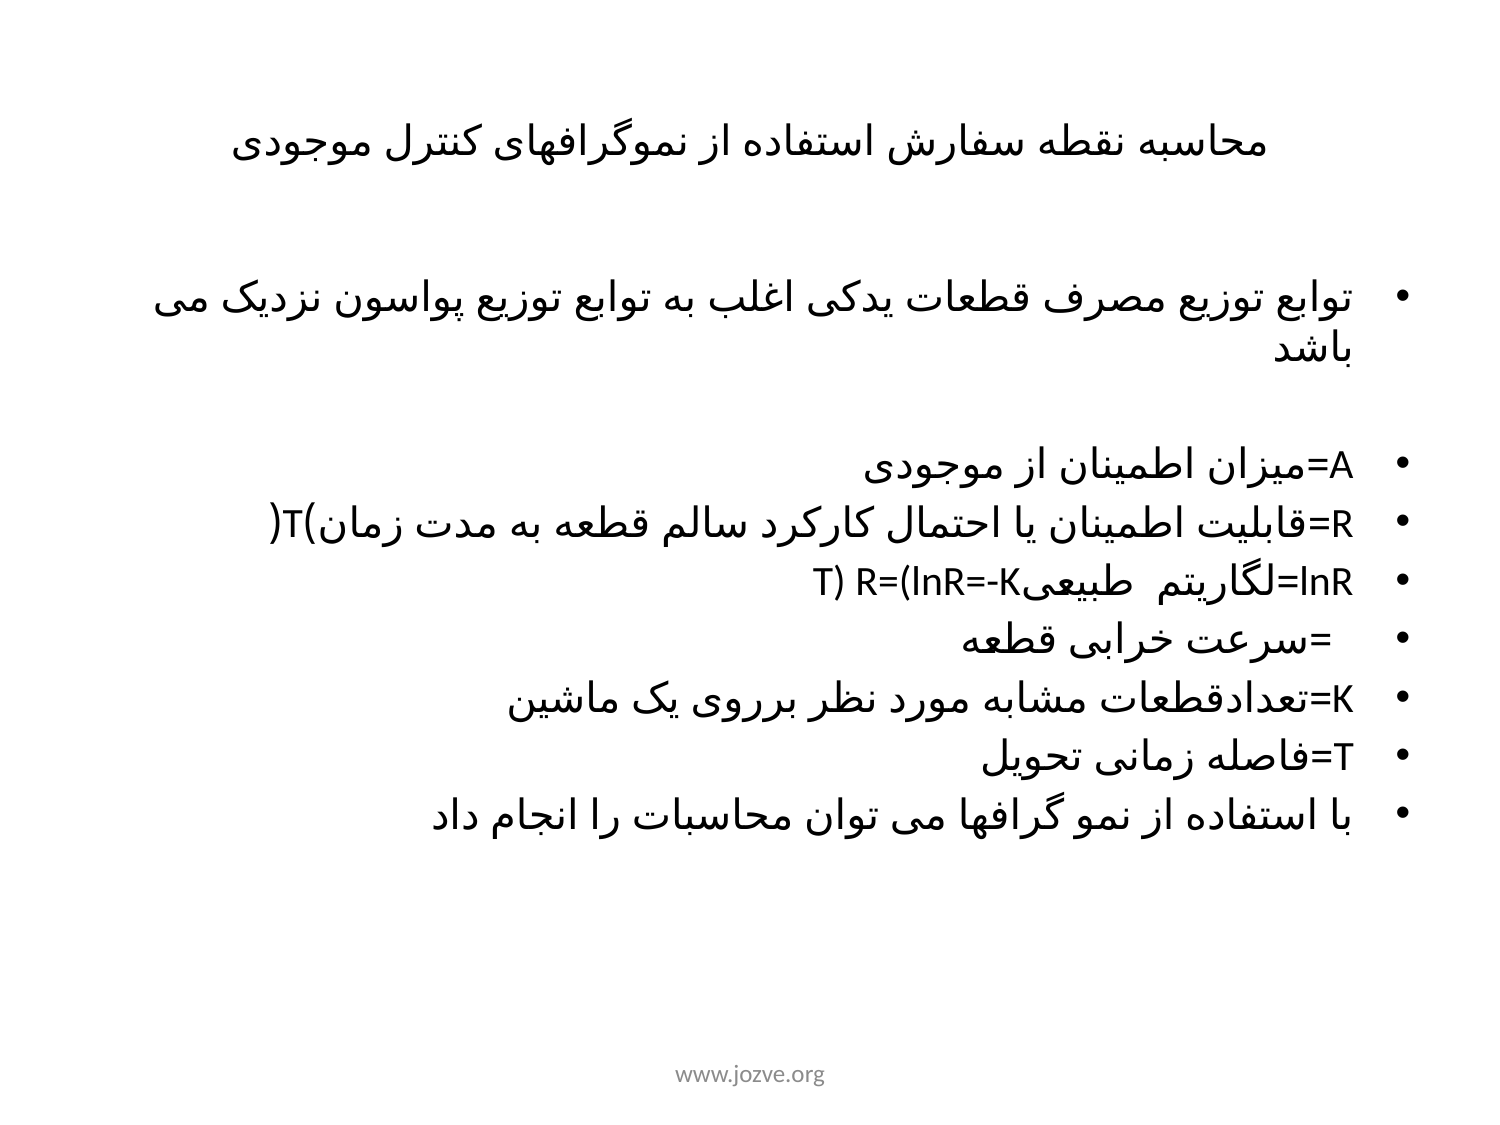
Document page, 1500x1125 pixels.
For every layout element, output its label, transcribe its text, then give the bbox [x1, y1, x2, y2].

title محاسبه نقطه سفارش استفاده از نموگرافهای کنترل موجودی [75, 45, 1425, 233]
footer www.jozve.org [512, 1042, 988, 1103]
